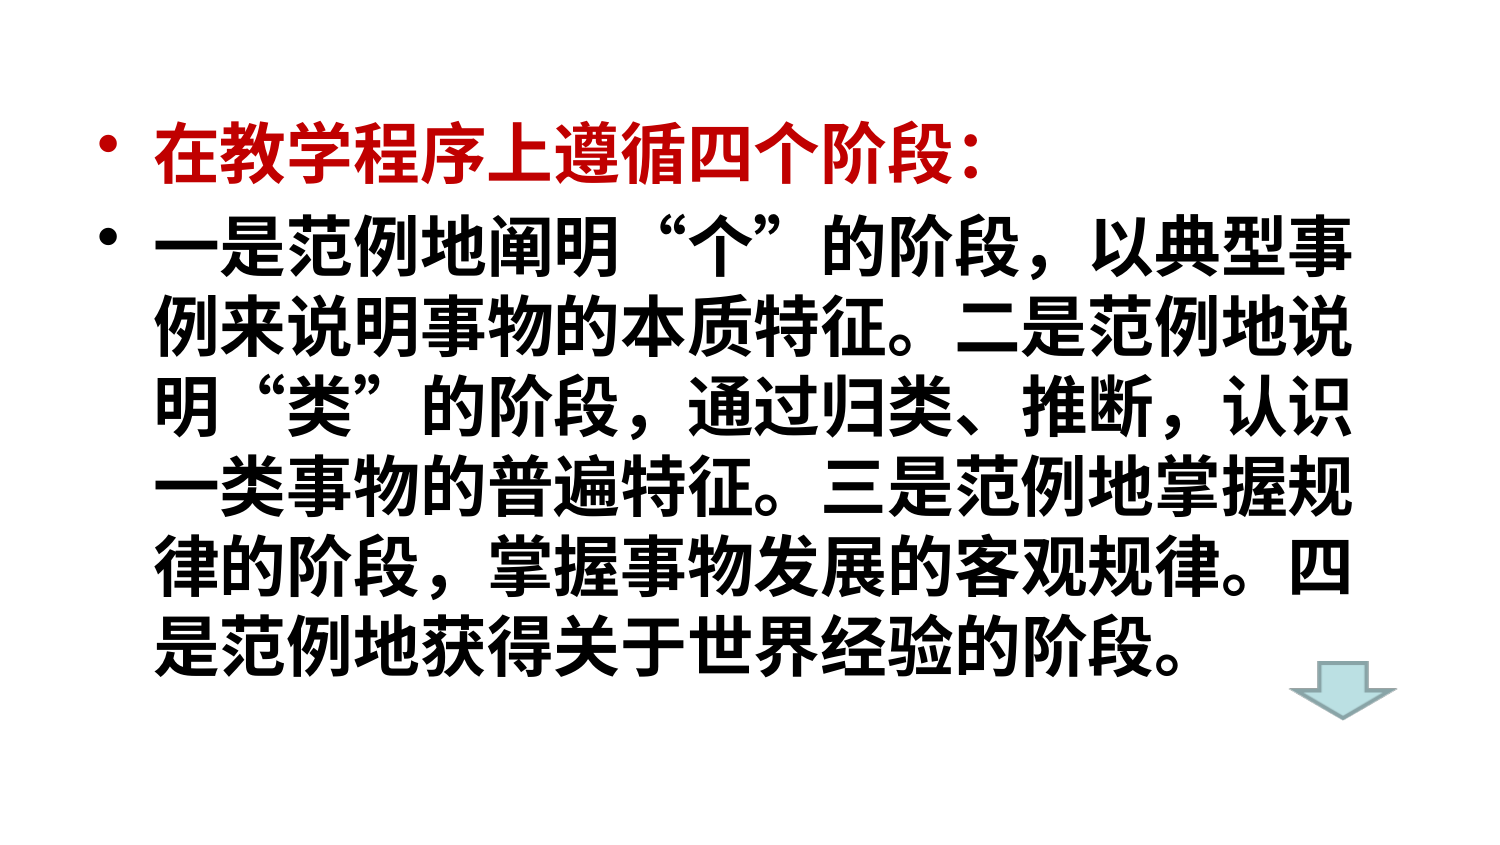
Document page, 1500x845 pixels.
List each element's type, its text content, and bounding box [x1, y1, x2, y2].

picture [1288, 660, 1398, 721]
list 在教学程序上遵循四个阶段： 一是范例地阐明“个”的阶段，以典型事例来说明事物的本质特征。二是范例地说明“类”的阶段，通过归类、推断，认识一类事物的普遍特征。三是范例地掌握规律的阶段，掌握事物发展的客观规律。四是范例地获得关于世界经验的阶段。 [81, 103, 1433, 691]
